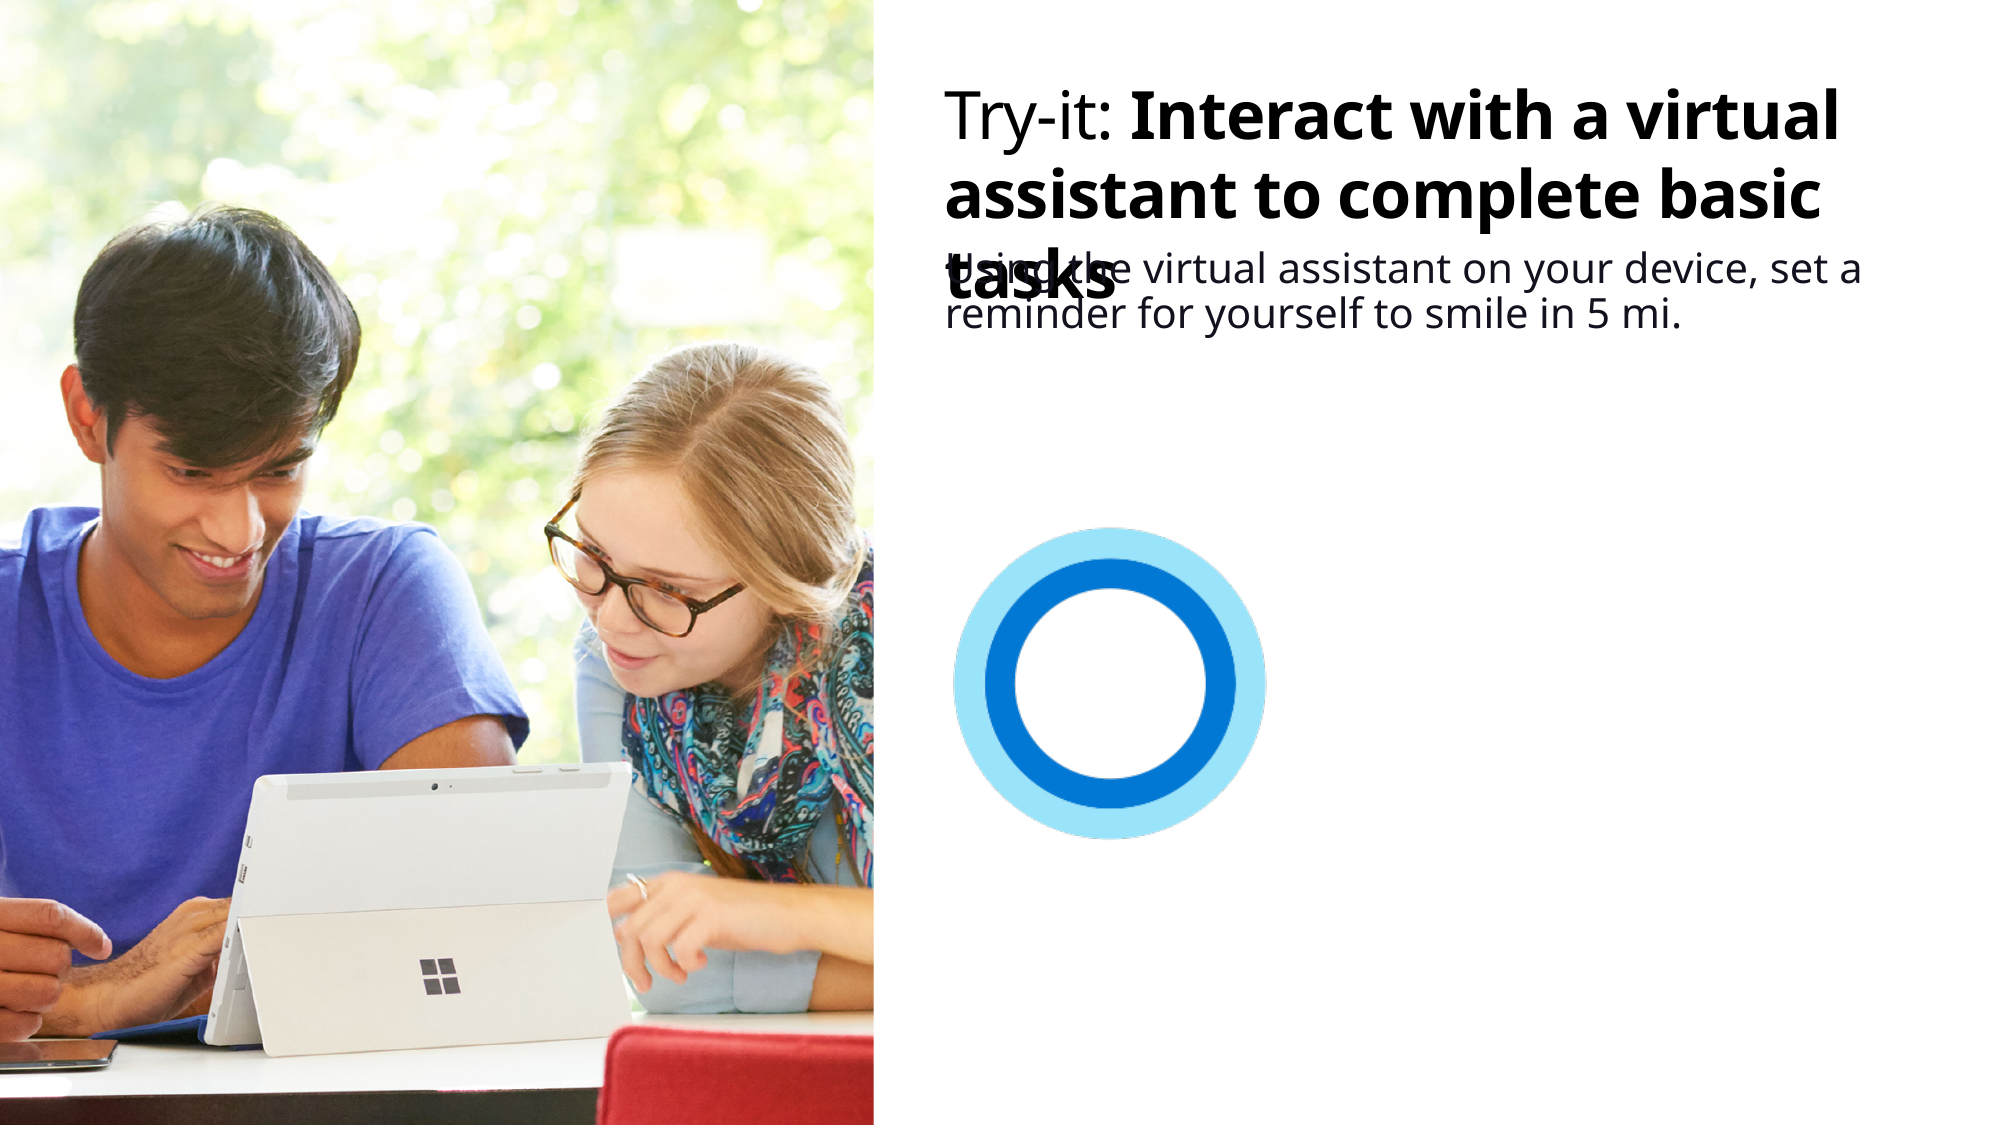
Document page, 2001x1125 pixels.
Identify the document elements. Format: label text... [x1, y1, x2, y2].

picture [907, 483, 1302, 877]
picture [0, 0, 874, 1125]
title Try-it: Interact with a virtual assistant to complete basic tasks [944, 72, 1928, 234]
list Using the virtual assistant on your device, set a reminder for yourself to smile in 5 mi. [944, 248, 1928, 837]
